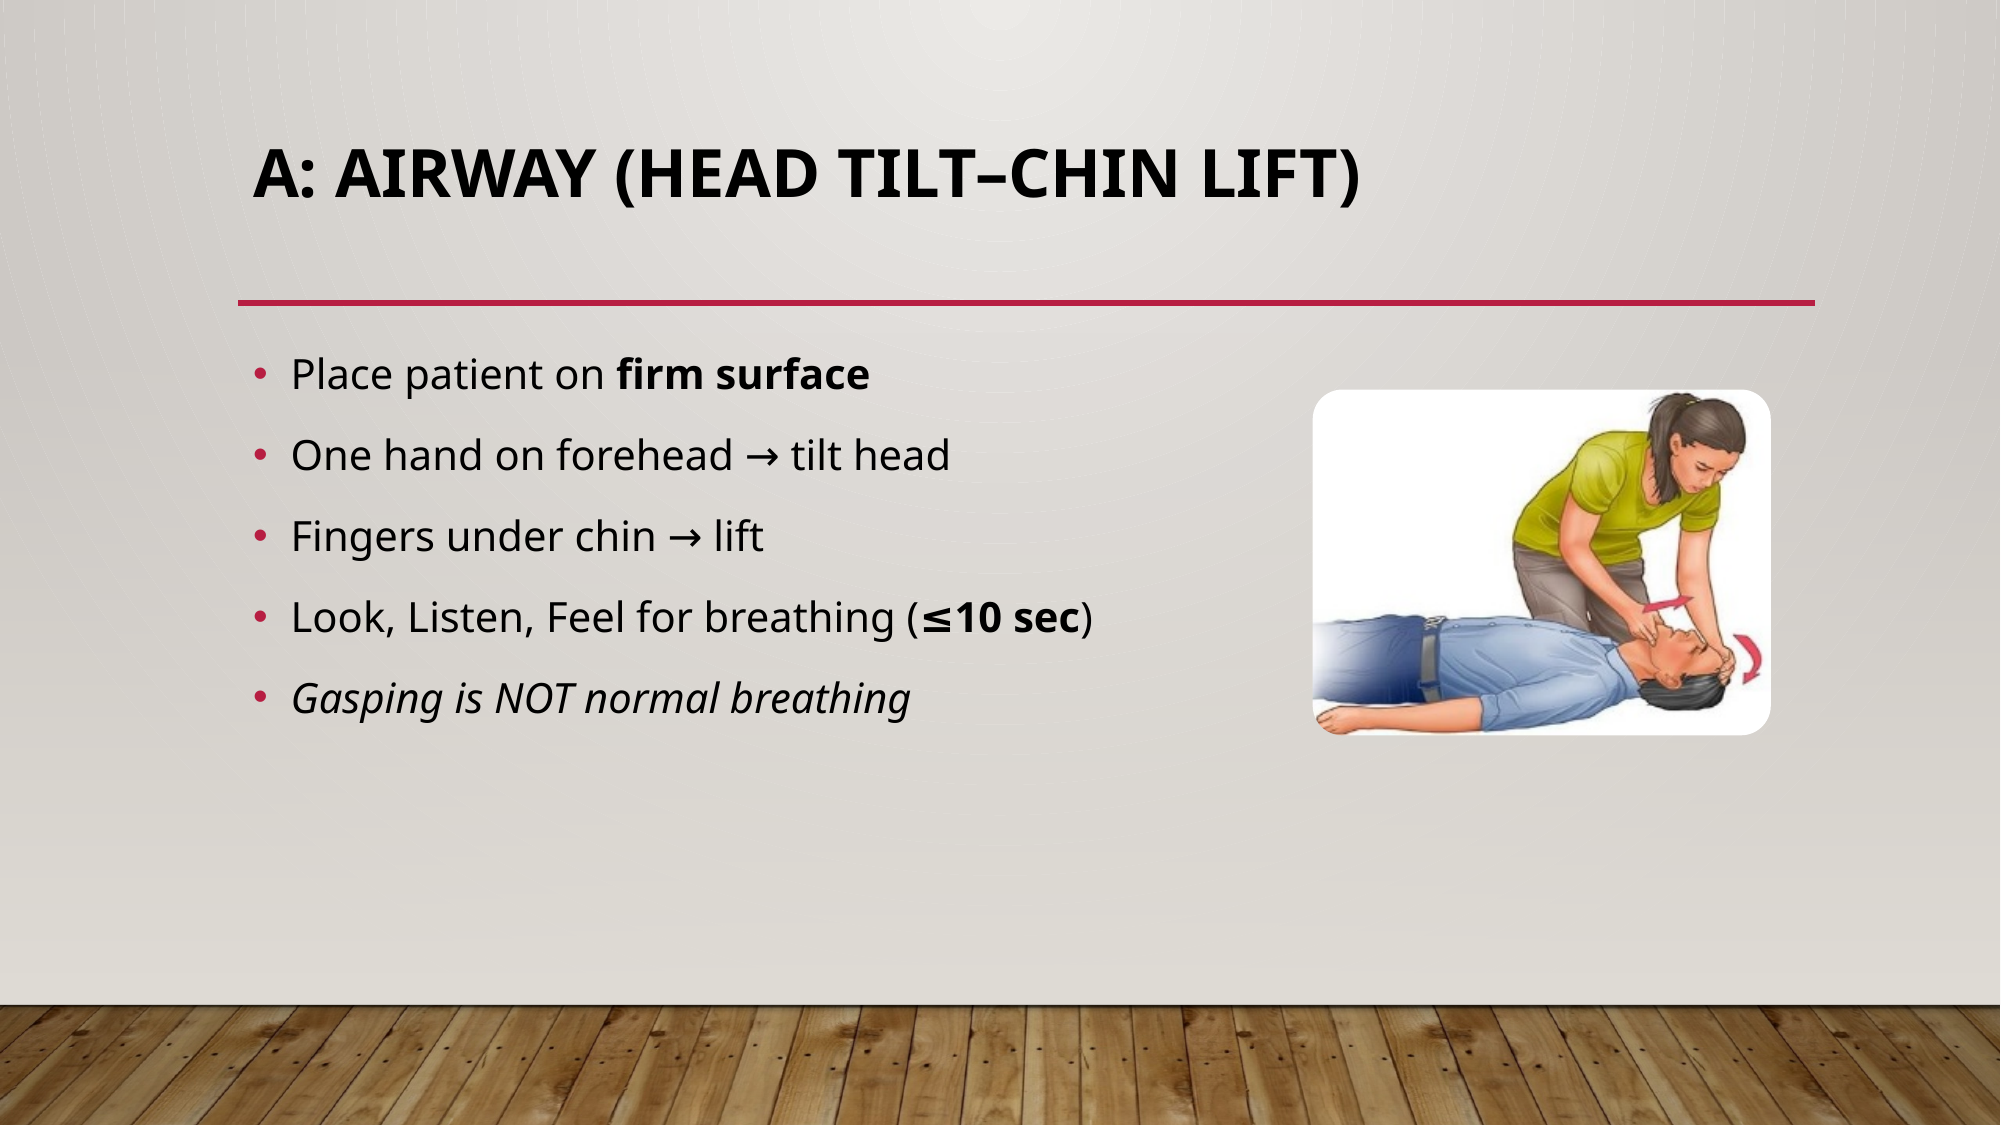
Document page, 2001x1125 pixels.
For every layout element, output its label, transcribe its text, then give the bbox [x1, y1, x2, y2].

picture [1312, 389, 1772, 736]
list Place patient on firm surface One hand on forehead → tilt head Fingers under chin → lift Look, Listen, Feel for breathing (≤10 sec) Gasping is NOT normal breathing [238, 330, 1814, 897]
title A: Airway (Head Tilt–Chin Lift) [238, 131, 1814, 305]
picture [0, 1005, 2000, 1125]
